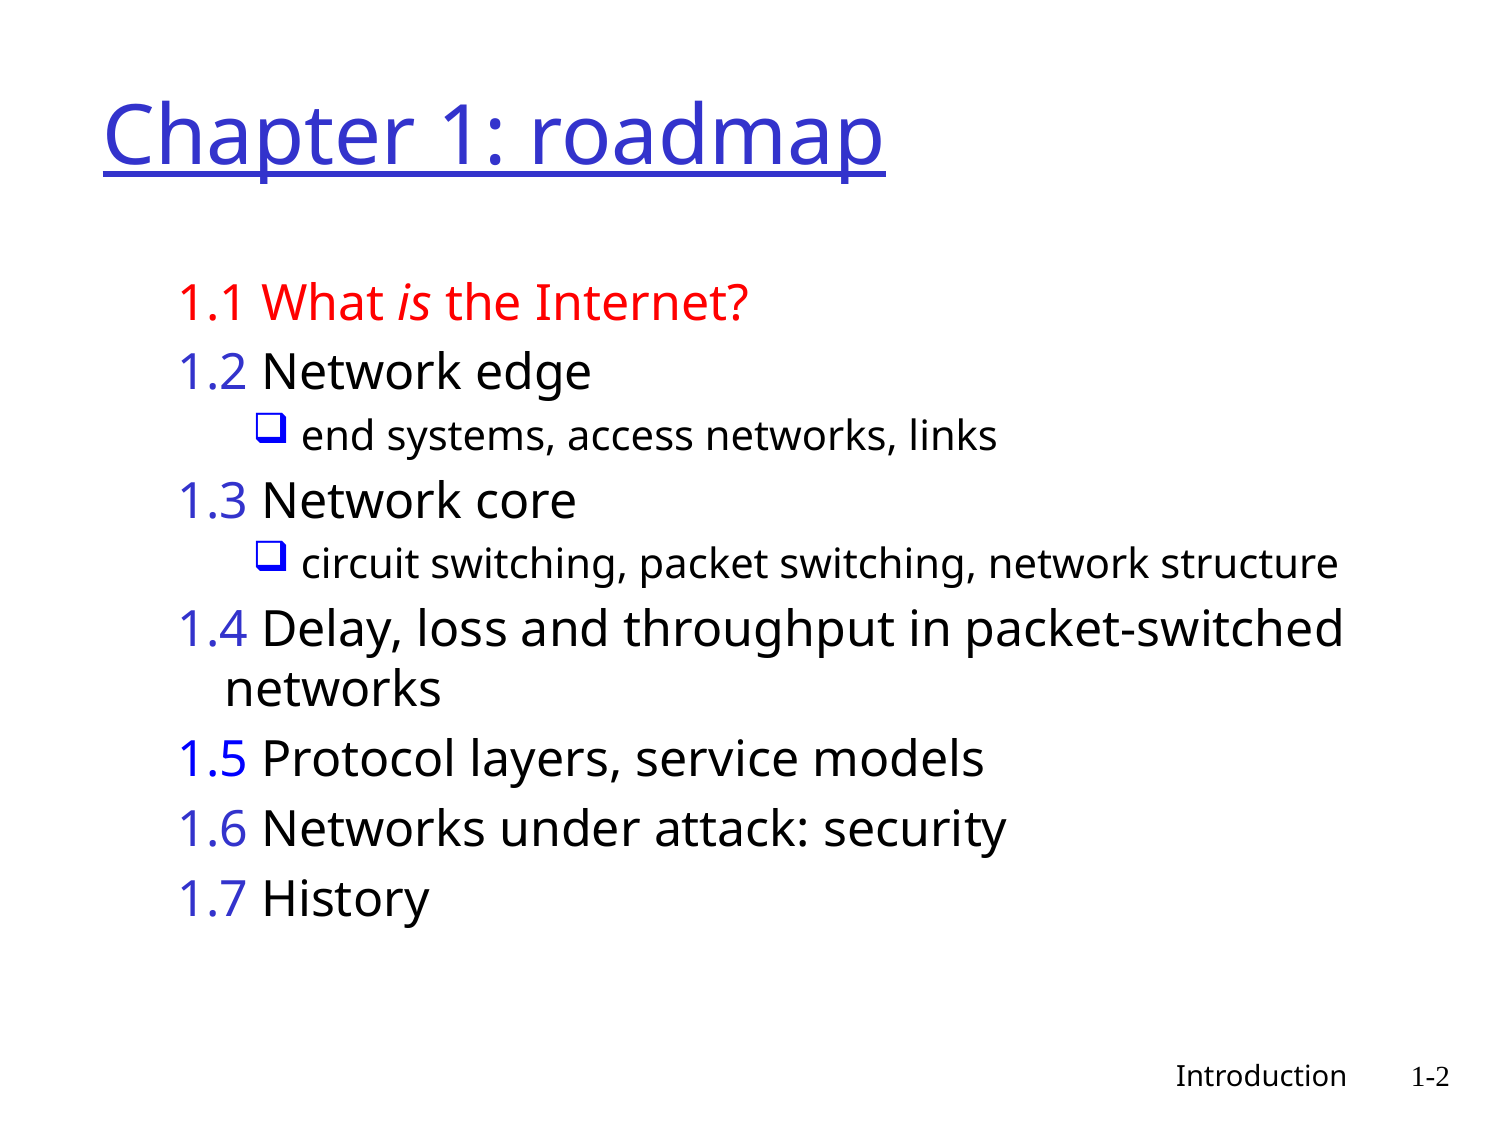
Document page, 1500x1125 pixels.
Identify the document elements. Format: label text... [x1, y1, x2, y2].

title Chapter 1: roadmap [87, 37, 1363, 226]
footer Introduction [887, 1049, 1362, 1125]
slide_number 1-2 [1362, 1049, 1466, 1125]
list 1.1 What is the Internet? 1.2 Network edge end systems, access networks, links 1.3 Network core circuit switching, packet switching, network structure 1.4 Delay, loss and throughput in packet-switched networks 1.5 Protocol layers, service models 1.6 Networks under attack: security 1.7 History [87, 262, 1435, 1026]
